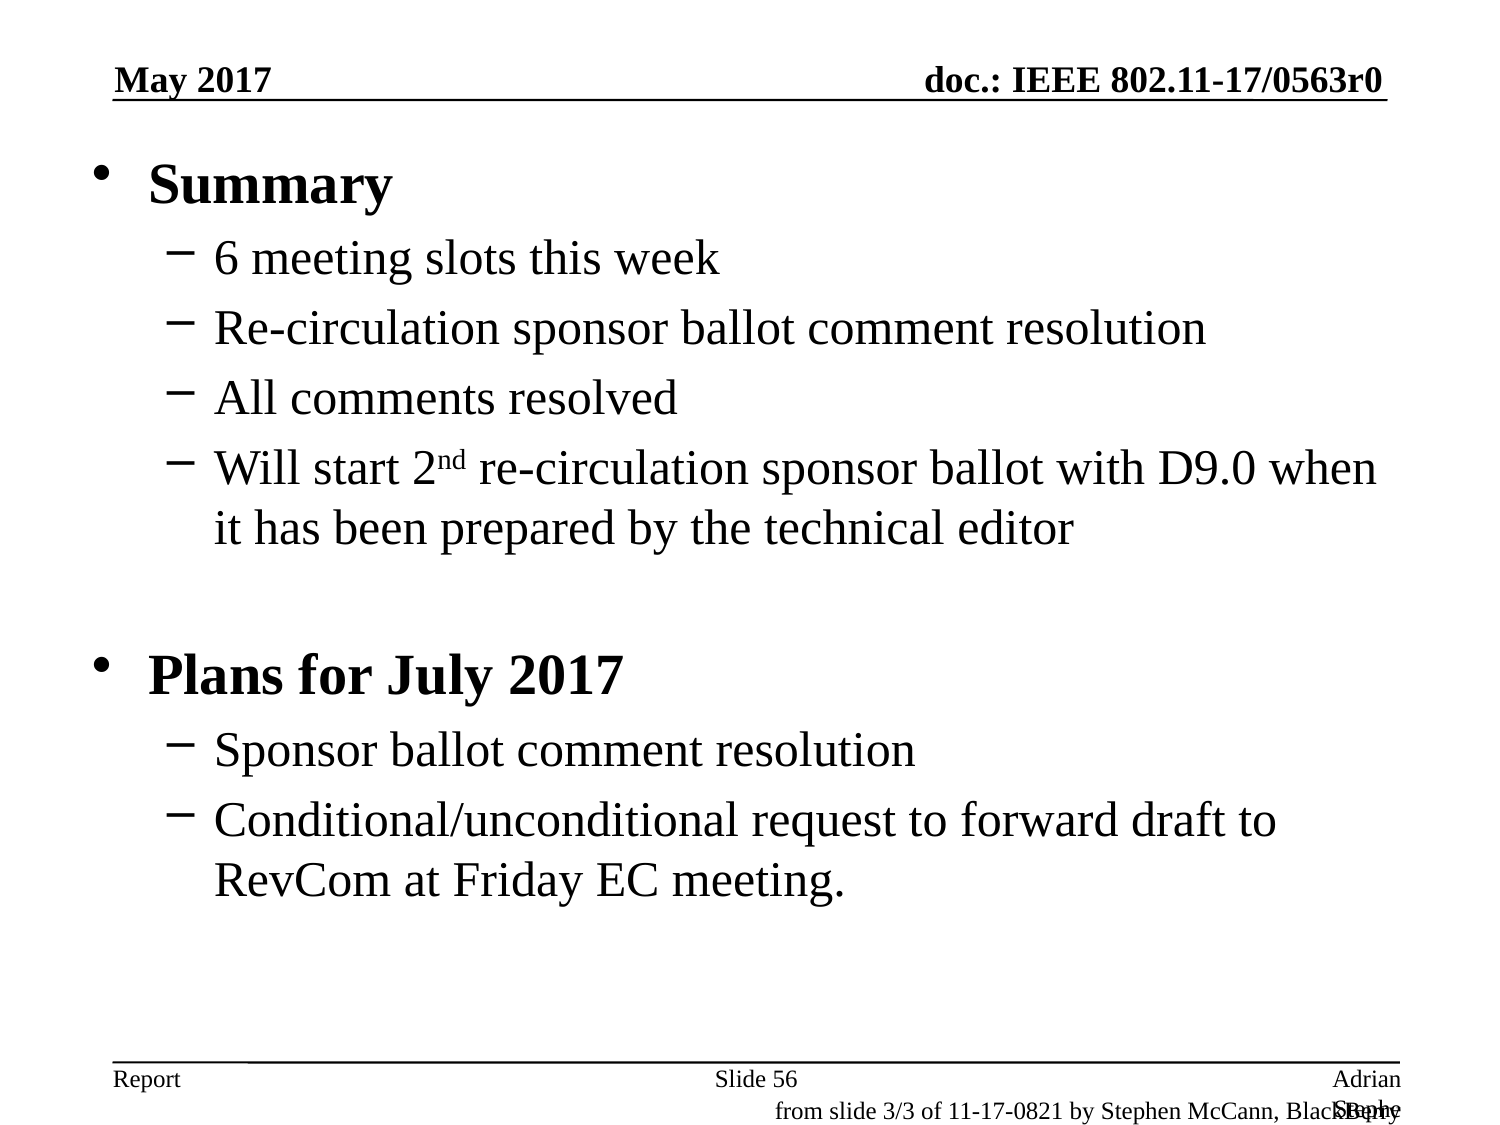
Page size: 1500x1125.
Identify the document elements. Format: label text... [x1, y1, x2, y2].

slide_number Slide 56 [711, 1071, 801, 1087]
list Summary 6 meeting slots this week Re-circulation sponsor ballot comment resolution All comments resolved Will start 2nd re-circulation sponsor ballot with D9.0 when it has been prepared by the technical editor Plans for July 2017 Sponsor ballot comment resolution Conditional/unconditional request to forward draft to RevCom at Friday EC meeting. [76, 137, 1415, 1071]
footer Adrian Stephens, Intel Corporation [1324, 1071, 1402, 1087]
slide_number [114, 54, 374, 101]
text_box from slide 3/3 of 11-17-0821 by Stephen McCann, BlackBerry [343, 1087, 1417, 1125]
